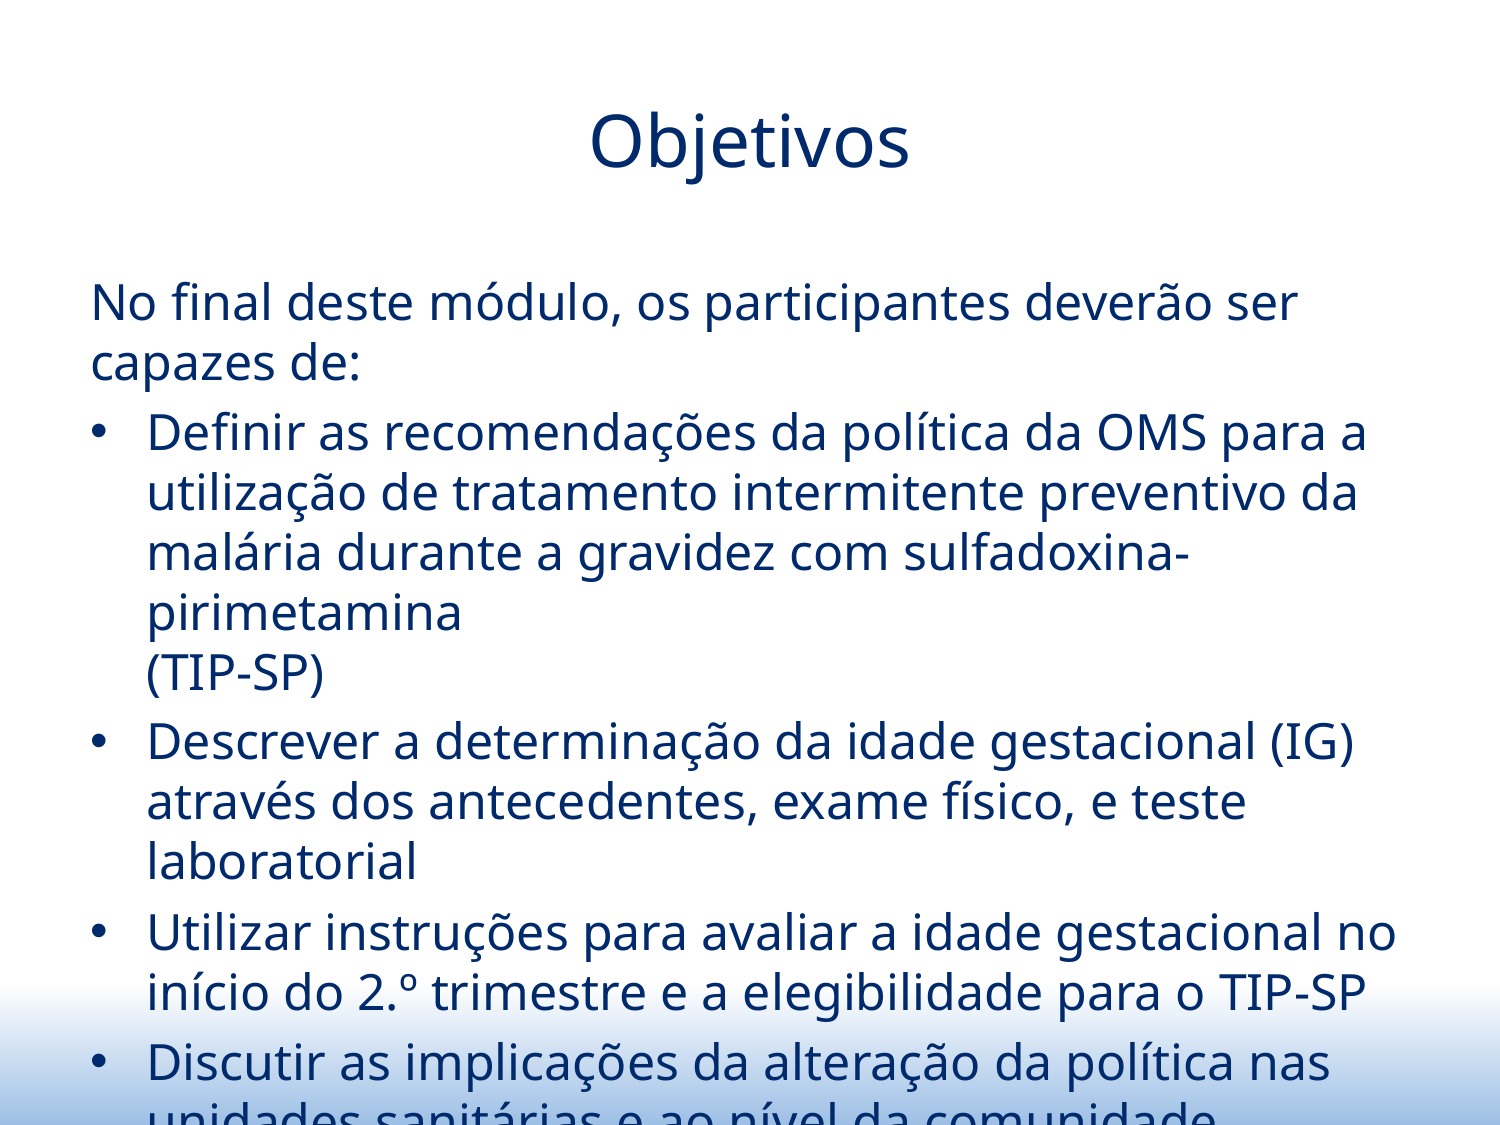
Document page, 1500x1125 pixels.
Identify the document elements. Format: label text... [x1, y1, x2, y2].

list No final deste módulo, os participantes deverão ser capazes de: Definir as recomendações da política da OMS para a utilização de tratamento intermitente preventivo da malária durante a gravidez com sulfadoxina-pirimetamina (TIP-SP) Descrever a determinação da idade gestacional (IG) através dos antecedentes, exame físico, e teste laboratorial Utilizar instruções para avaliar a idade gestacional no início do 2.º trimestre e a elegibilidade para o TIP-SP Discutir as implicações da alteração da política nas unidades sanitárias e ao nível da comunidade [75, 262, 1425, 1005]
title Objetivos [75, 45, 1425, 233]
